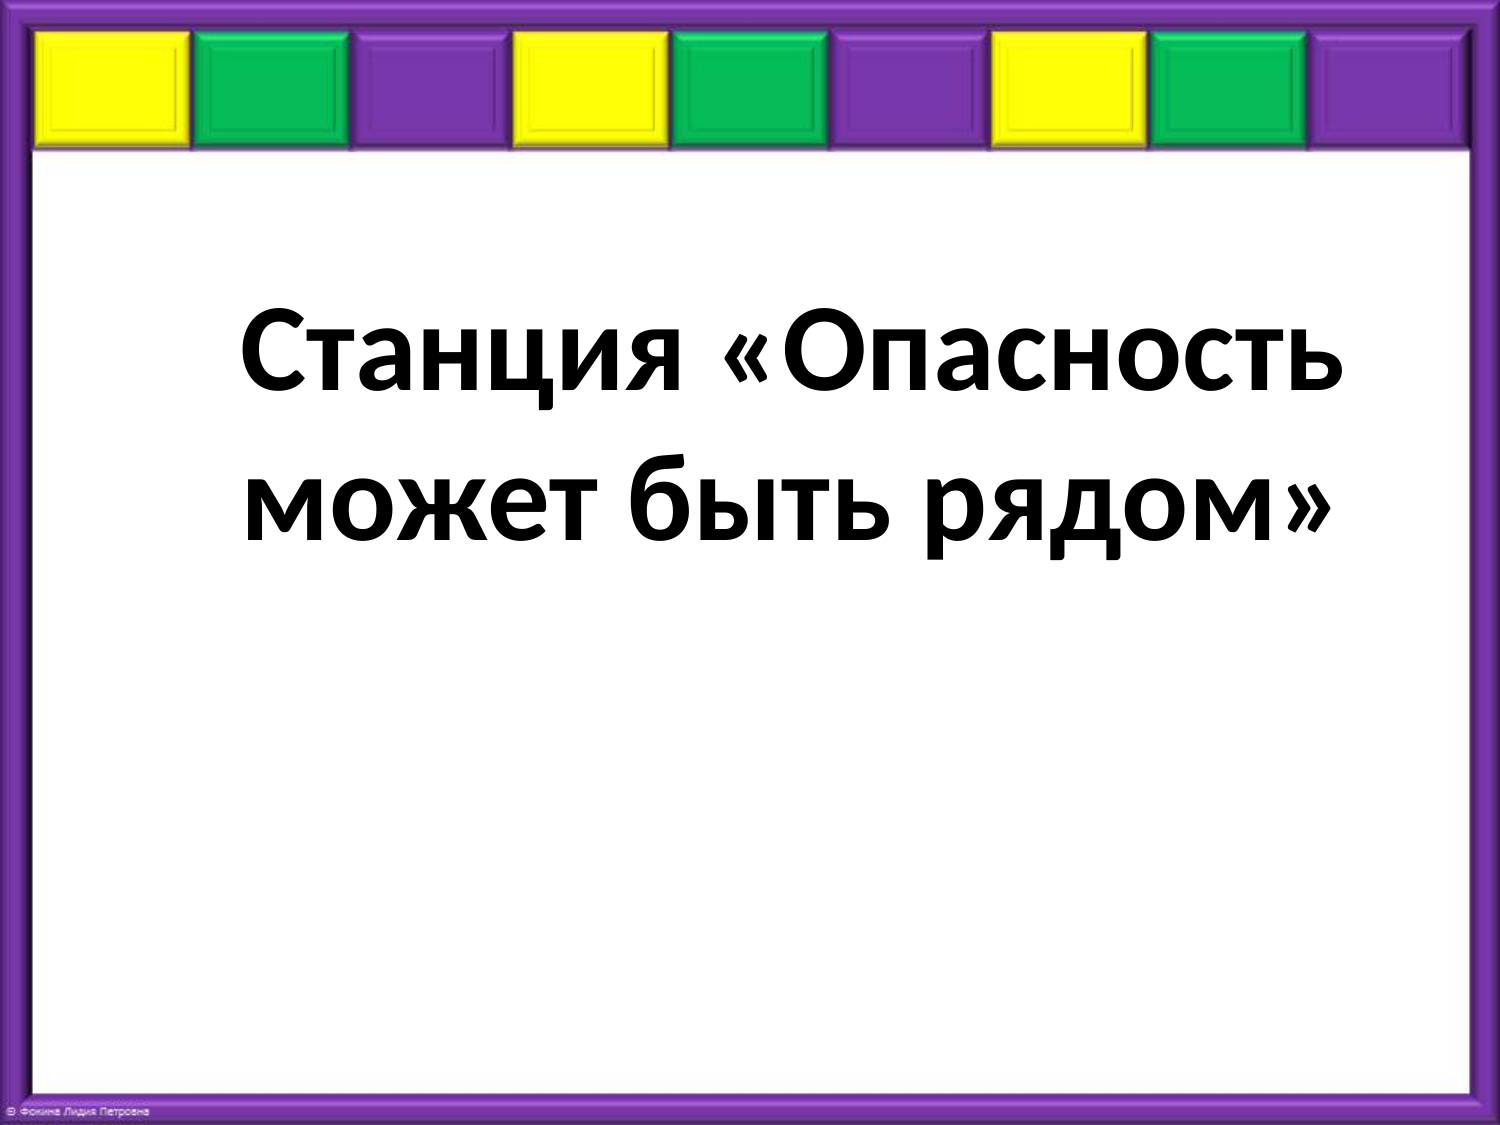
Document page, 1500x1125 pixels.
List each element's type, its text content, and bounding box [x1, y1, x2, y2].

text_box Станция «Опасность может быть рядом» [93, 257, 1437, 821]
picture [0, 0, 1500, 1125]
